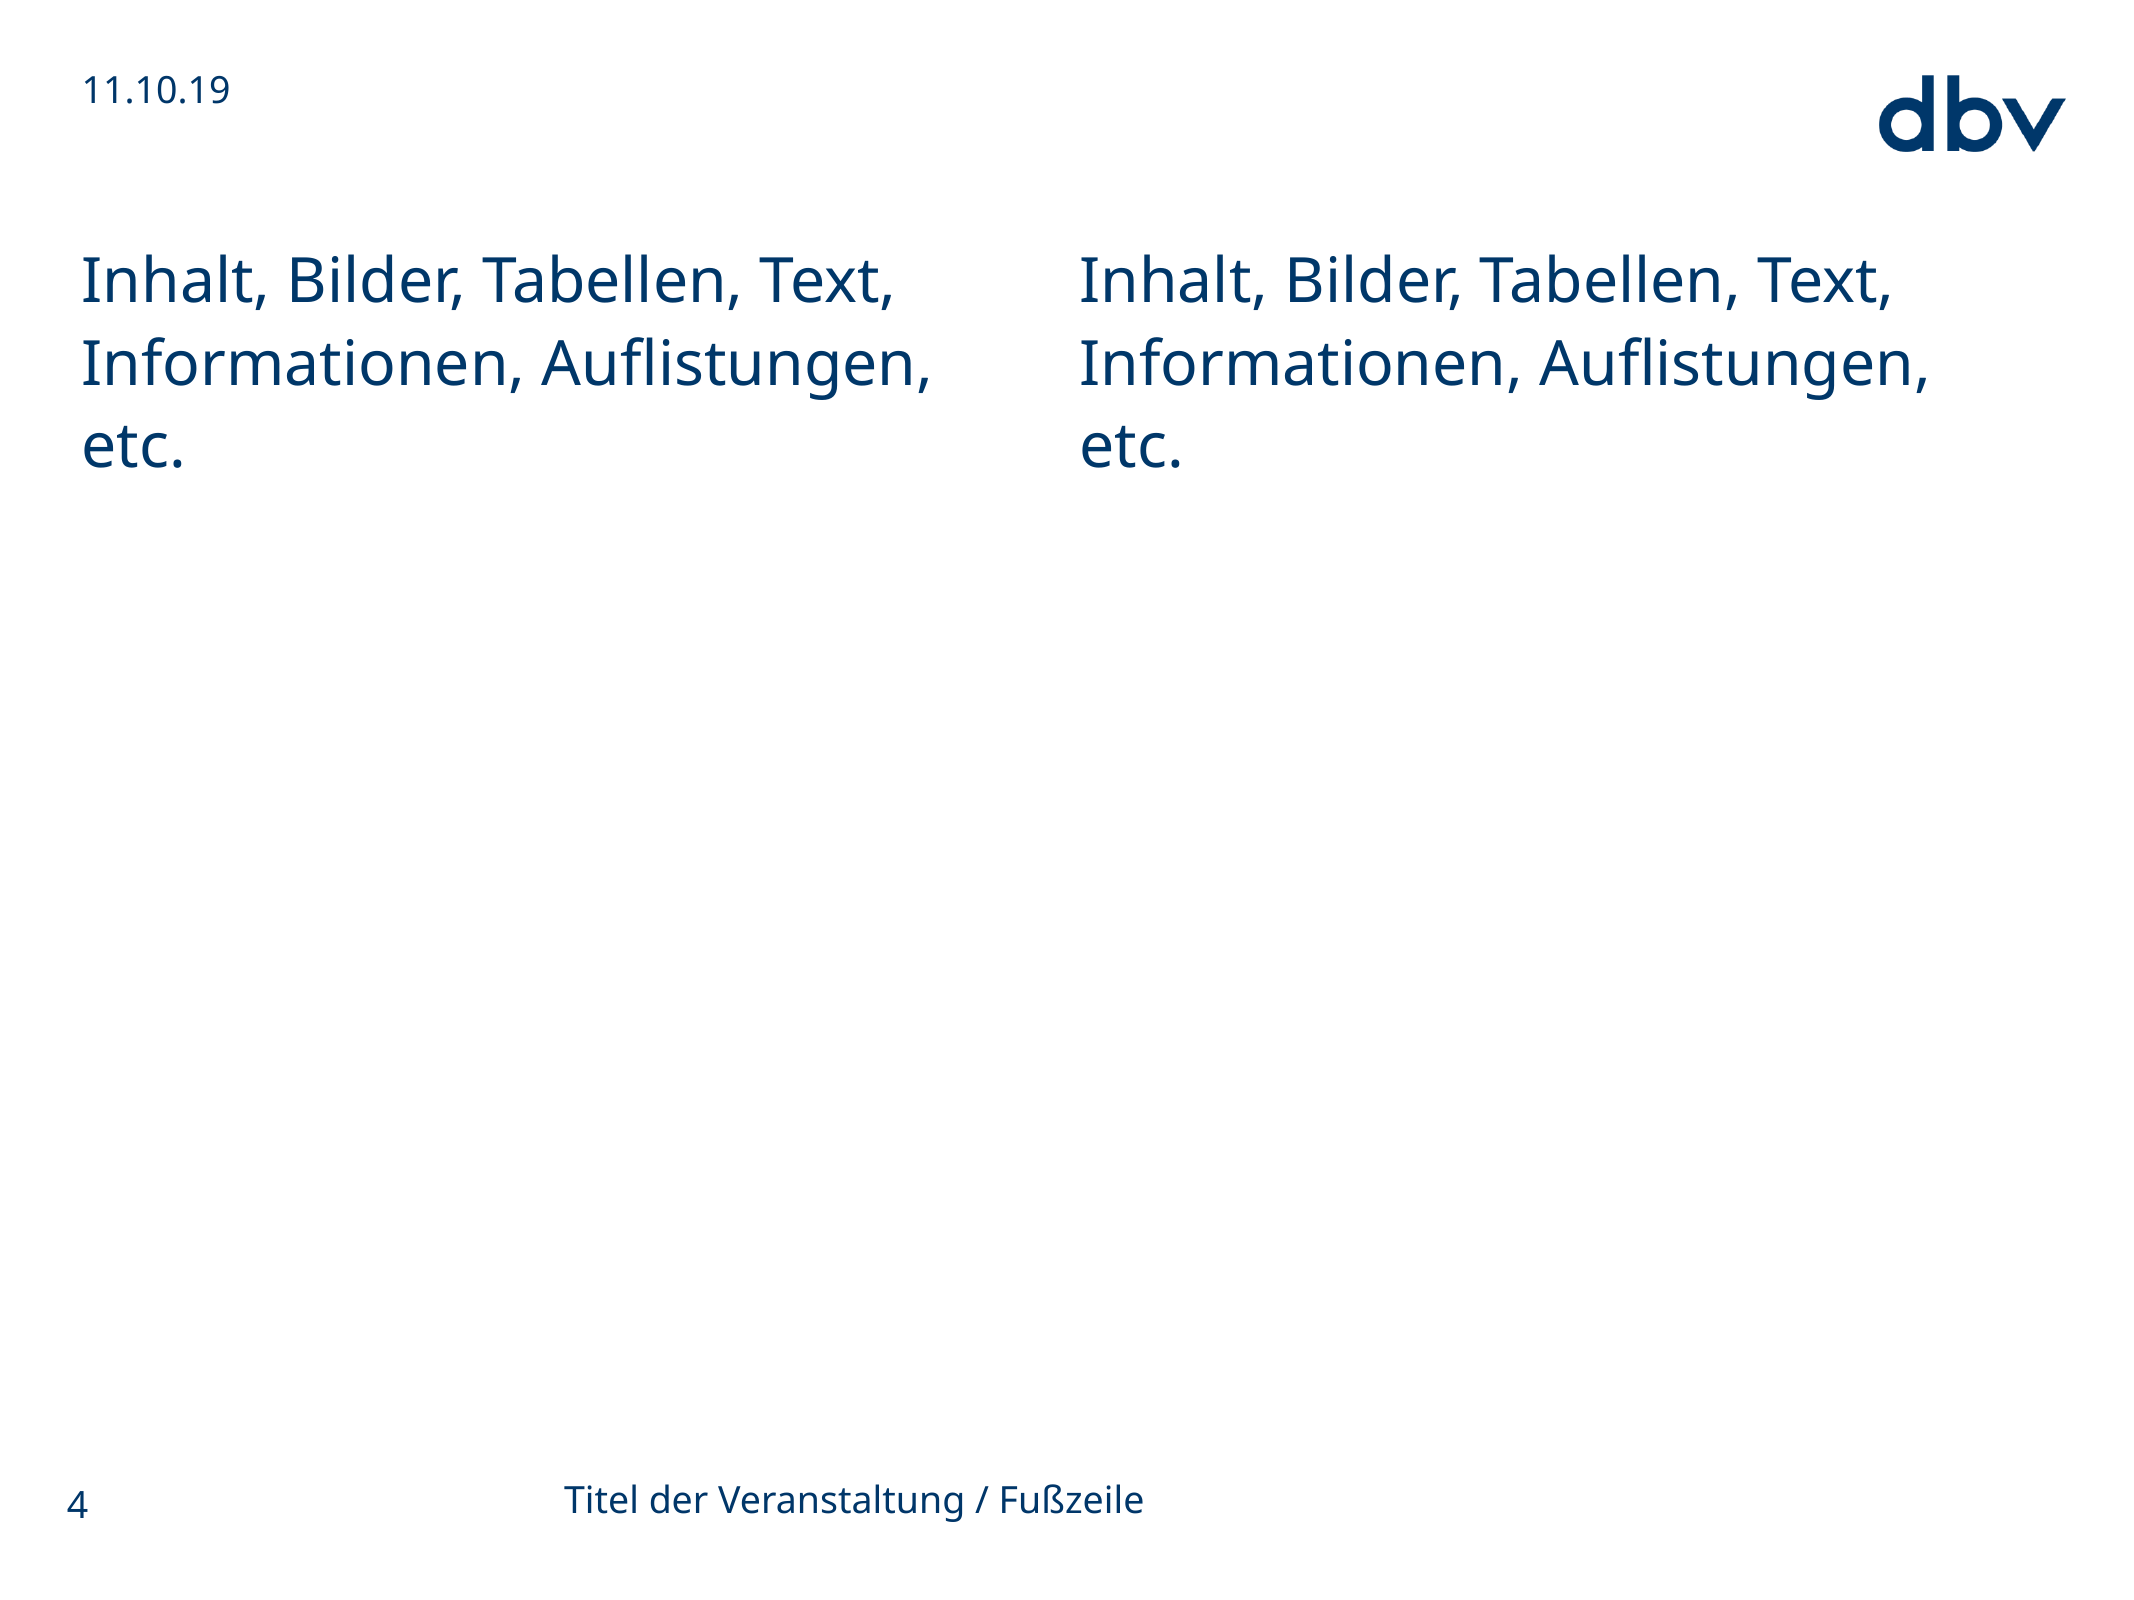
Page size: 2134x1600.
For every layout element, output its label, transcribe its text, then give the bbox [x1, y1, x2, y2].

list 11.10.19 [66, 63, 1715, 132]
picture [1802, 0, 2134, 226]
list Inhalt, Bilder, Tabellen, Text, Informationen, Auflistungen, etc. [1064, 225, 2065, 1451]
list Inhalt, Bilder, Tabellen, Text, Informationen, Auflistungen, etc. [66, 225, 1029, 1451]
footer Titel der Veranstaltung / Fußzeile [564, 1476, 1681, 1562]
